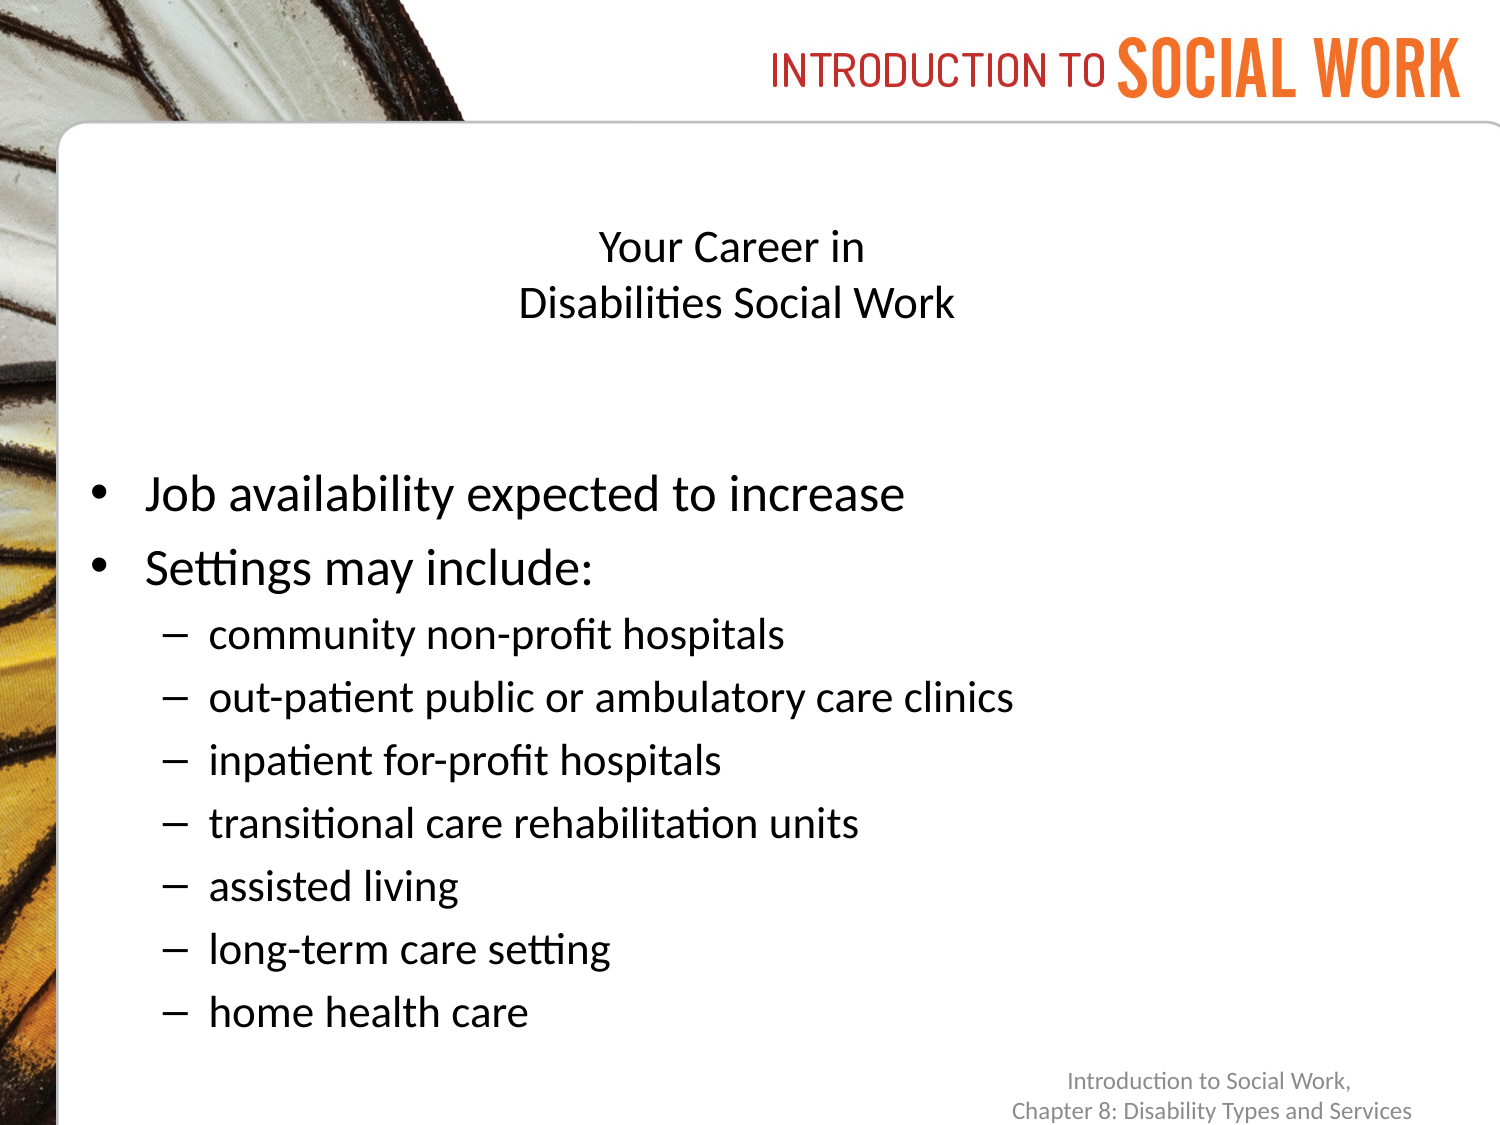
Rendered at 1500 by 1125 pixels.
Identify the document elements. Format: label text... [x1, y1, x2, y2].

footer Introduction to Social Work, Chapter 8: Disability Types and Services [950, 1065, 1475, 1125]
title Your Career in Disabilities Social Work [50, 149, 1425, 388]
picture [0, 0, 1500, 1125]
list Job availability expected to increase Settings may include: community non-profit hospitals out-patient public or ambulatory care clinics inpatient for-profit hospitals transitional care rehabilitation units assisted living long-term care setting home health care [75, 387, 1500, 1050]
